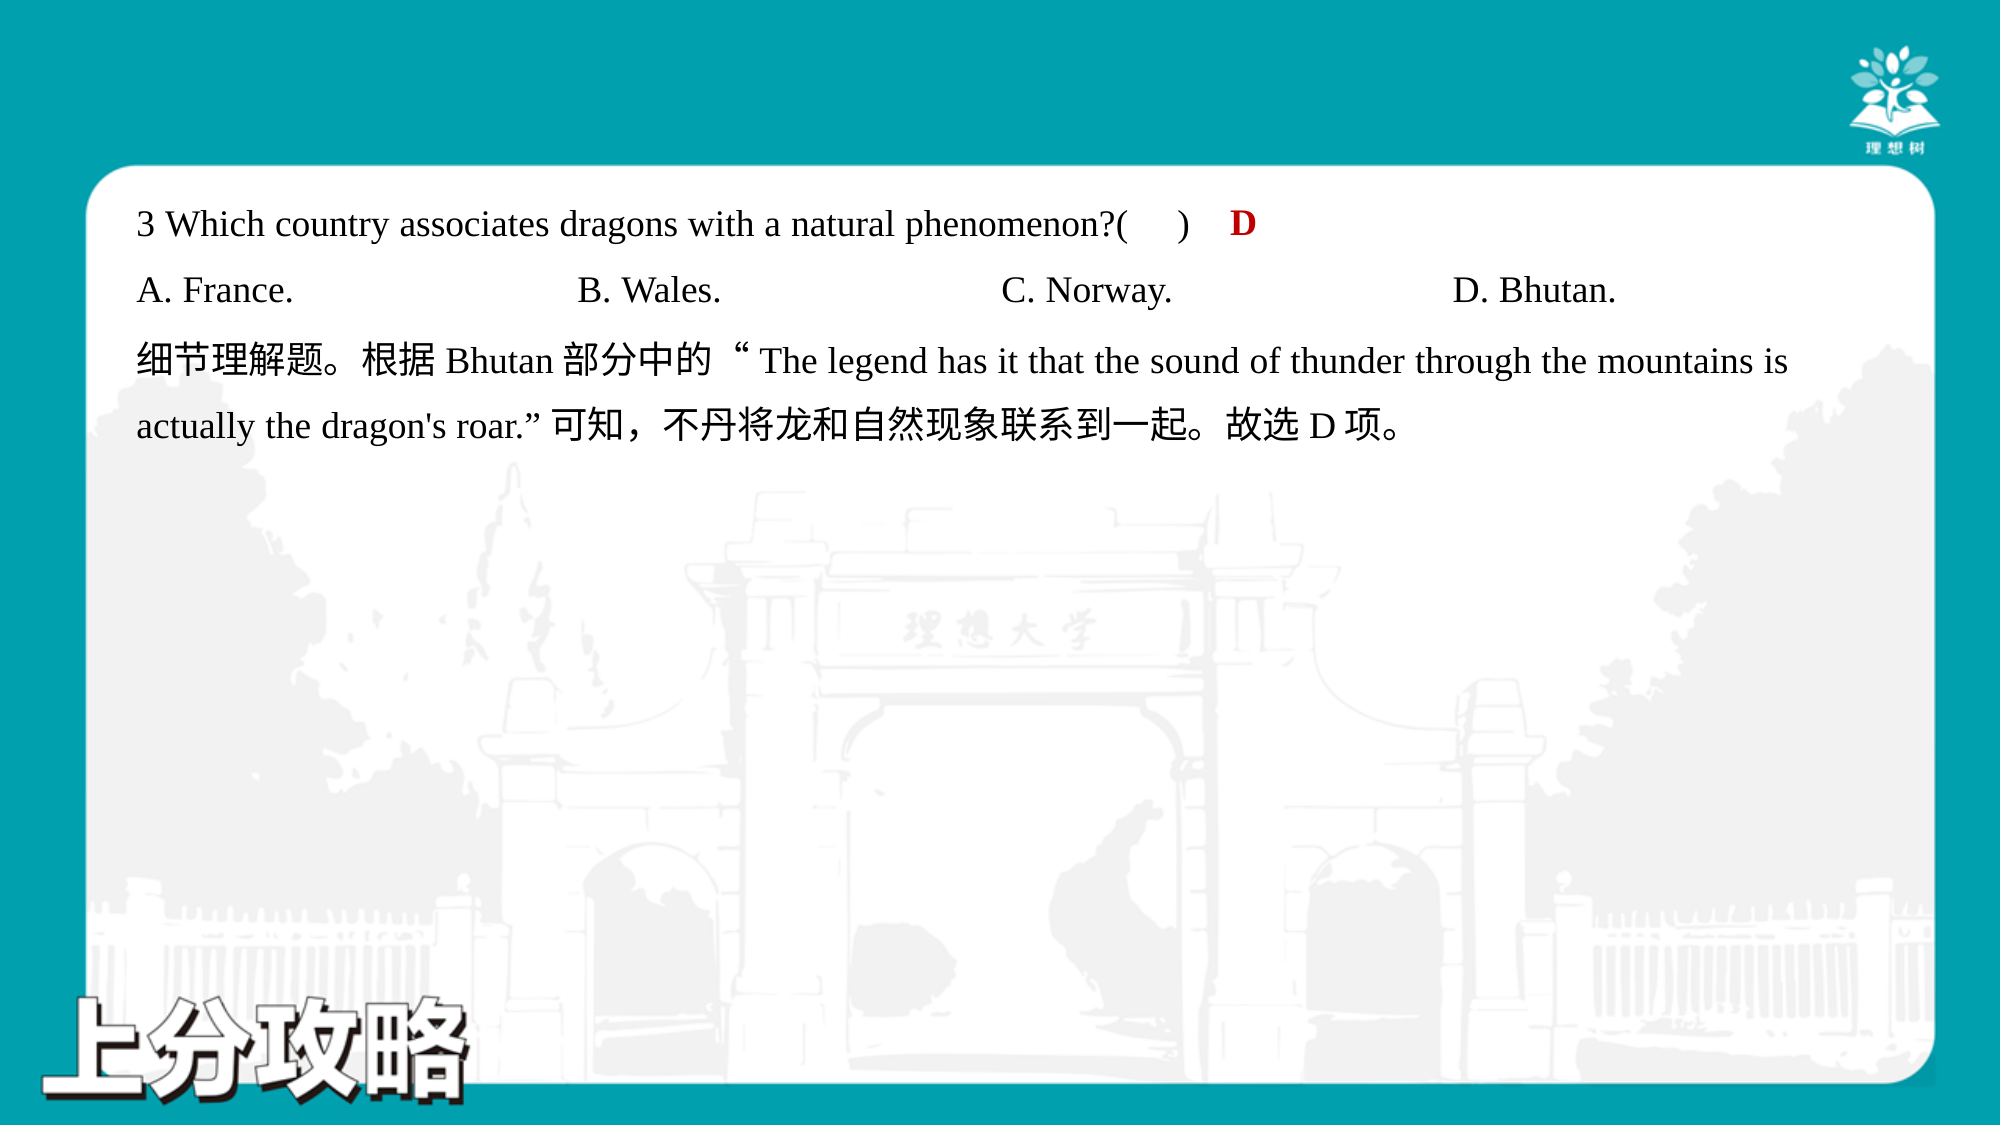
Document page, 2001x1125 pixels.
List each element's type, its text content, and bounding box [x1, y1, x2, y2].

picture [0, 0, 2000, 1125]
text_box A. France. B. Wales. C. Norway. D. Bhutan. [136, 243, 1865, 303]
text_box 细节理解题。根据Bhutan部分中的“The legend has it that the sound of thunder through the mountains is actually the dragon's roar.”可知，不丹将龙和自然现象联系到一起。故选D项。 [136, 312, 1865, 439]
text_box D [1216, 176, 1271, 236]
text_box 3 Which country associates dragons with a natural phenomenon?( ) [136, 176, 1865, 237]
